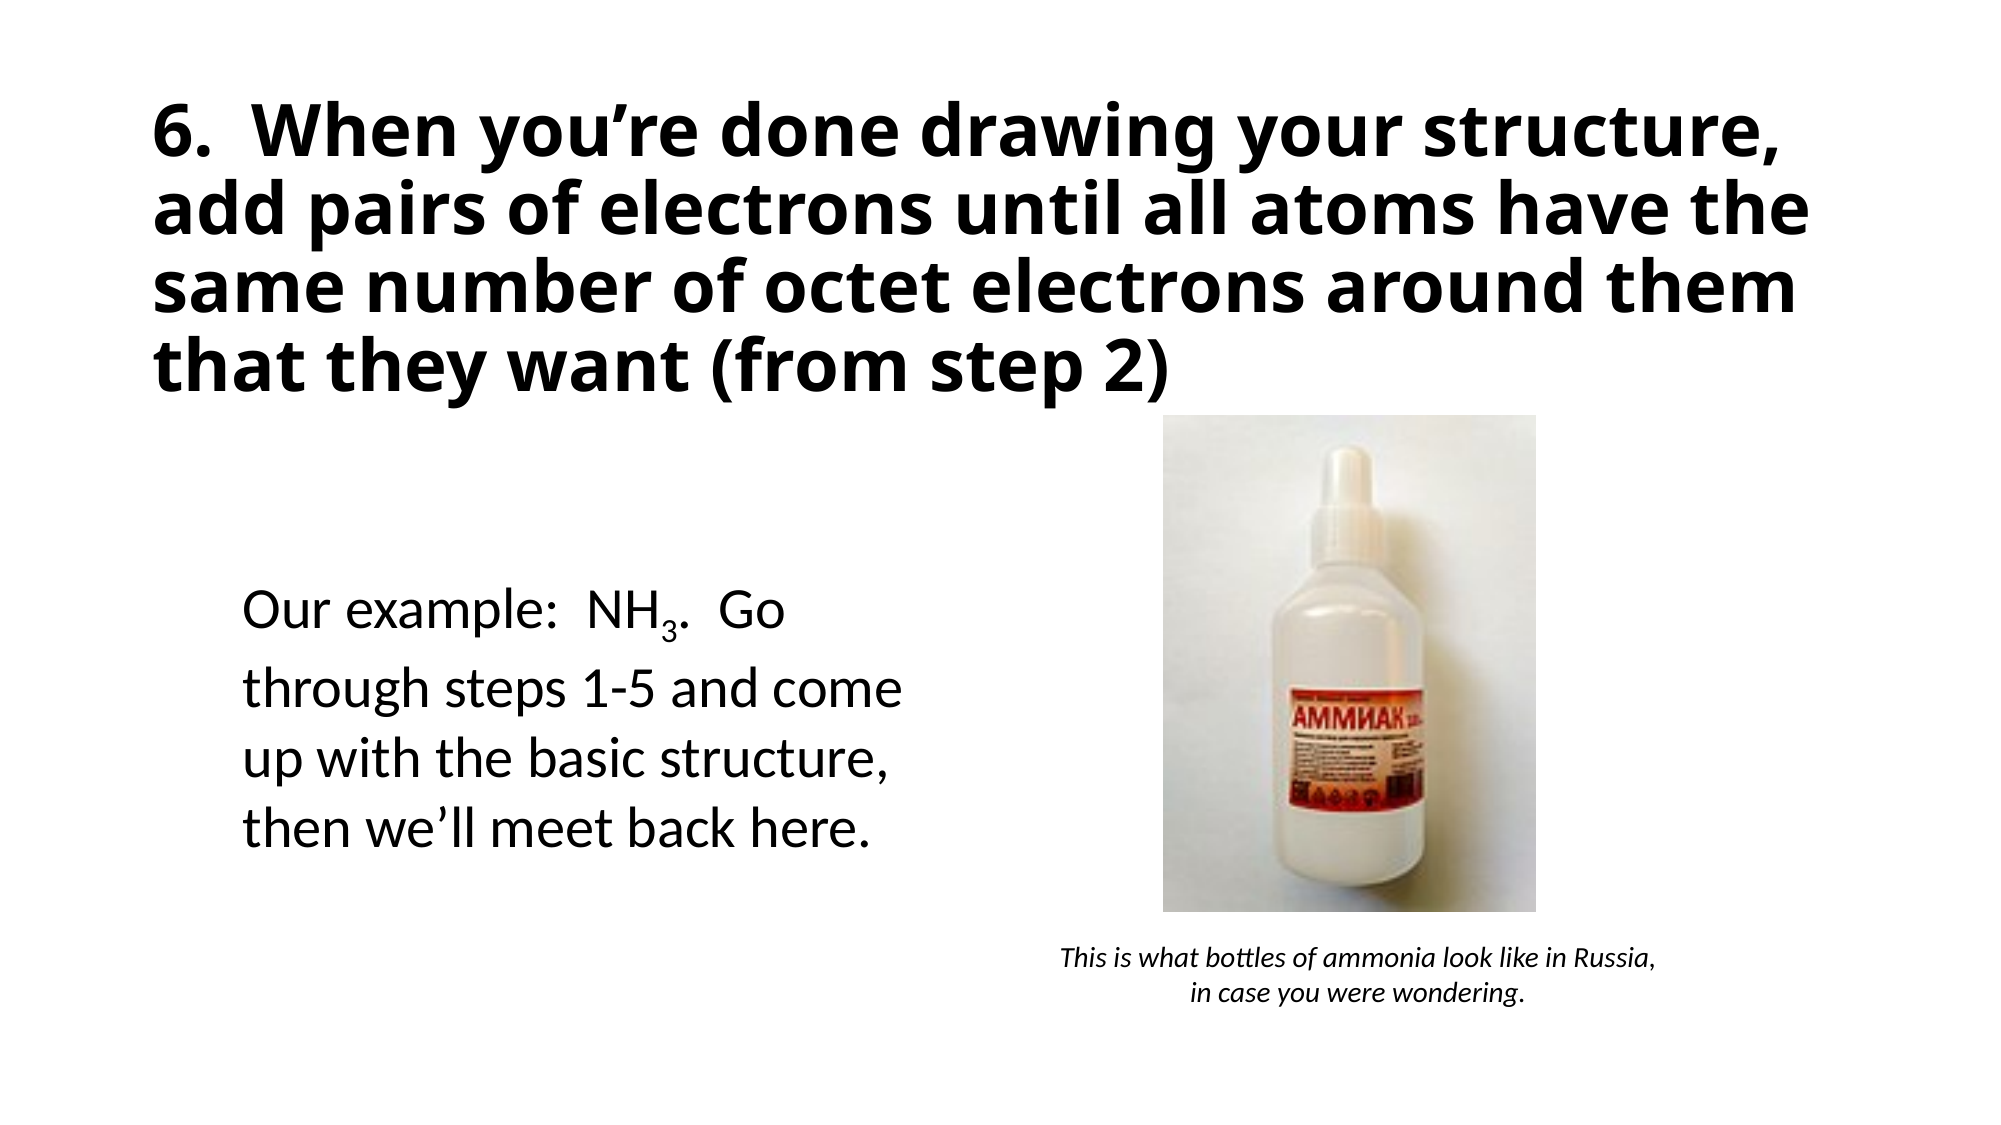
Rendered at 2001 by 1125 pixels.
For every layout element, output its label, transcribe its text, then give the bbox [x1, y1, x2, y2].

title 6. When you’re done drawing your structure, add pairs of electrons until all atoms have the same number of octet electrons around them that they want (from step 2) [137, 59, 1863, 441]
picture [1163, 415, 1536, 912]
text_box Our example: NH3. Go through steps 1-5 and come up with the basic structure, then we’ll meet back here. [228, 562, 938, 867]
text_box This is what bottles of ammonia look like in Russia, in case you were wondering. [1033, 931, 1683, 1017]
